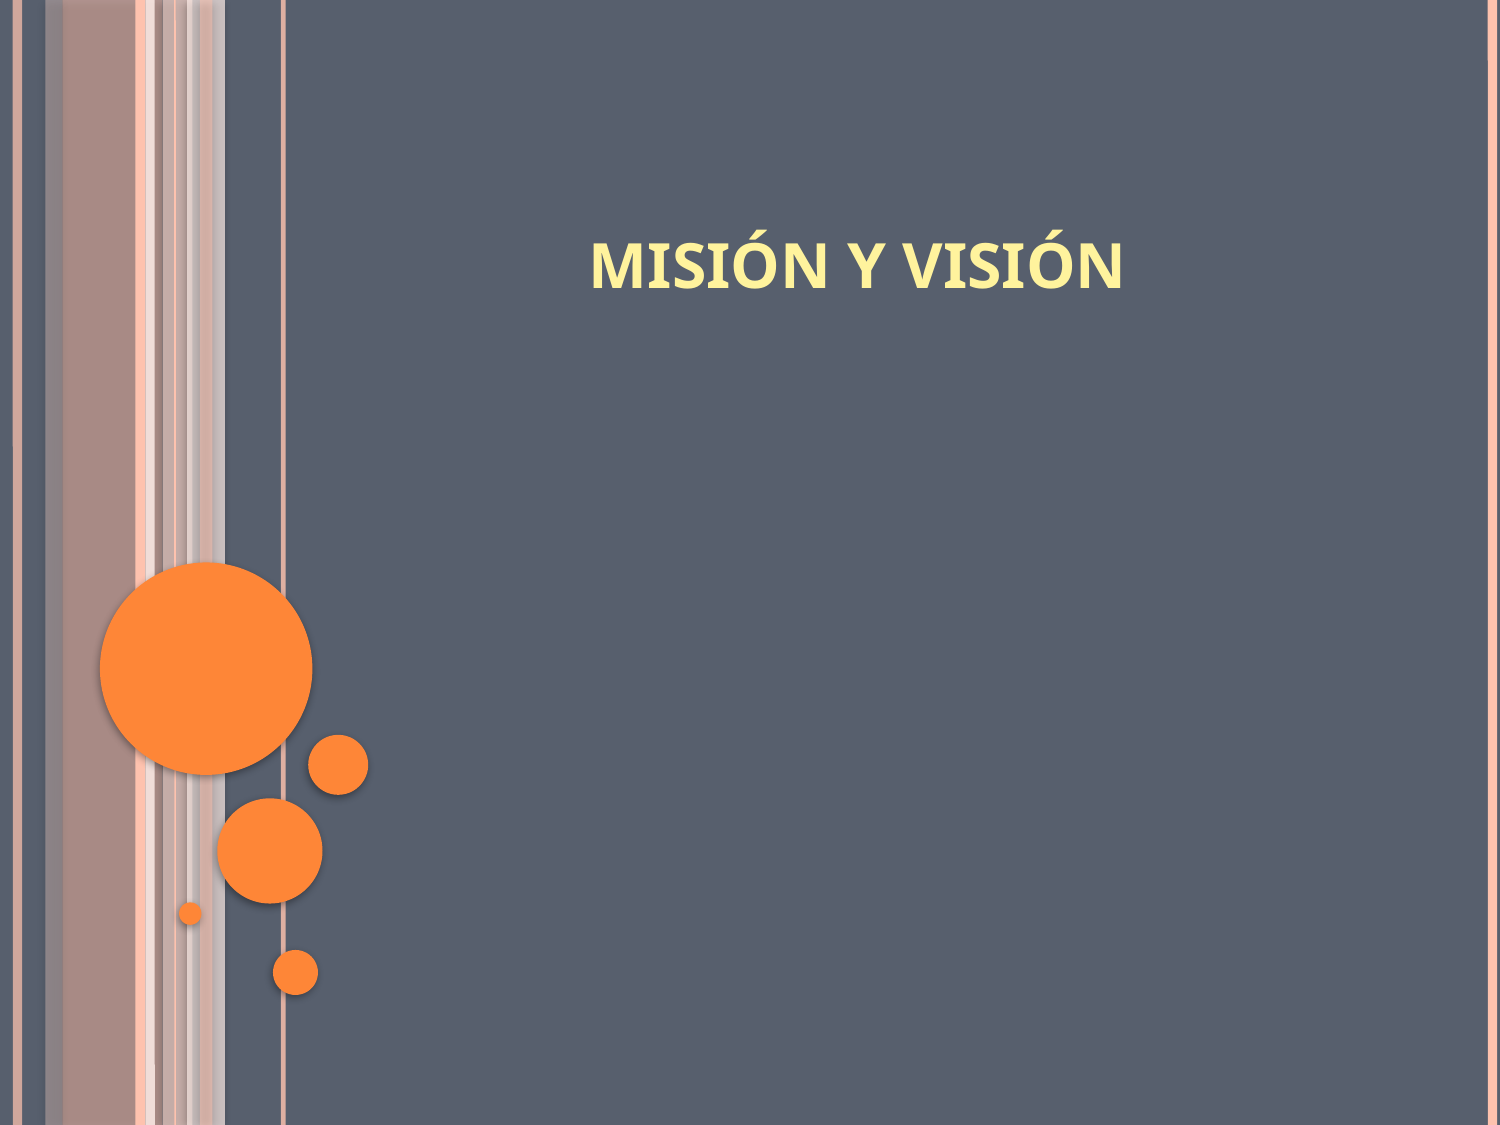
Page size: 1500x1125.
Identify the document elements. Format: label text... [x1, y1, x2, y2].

title Misión y visión [351, 46, 1364, 384]
